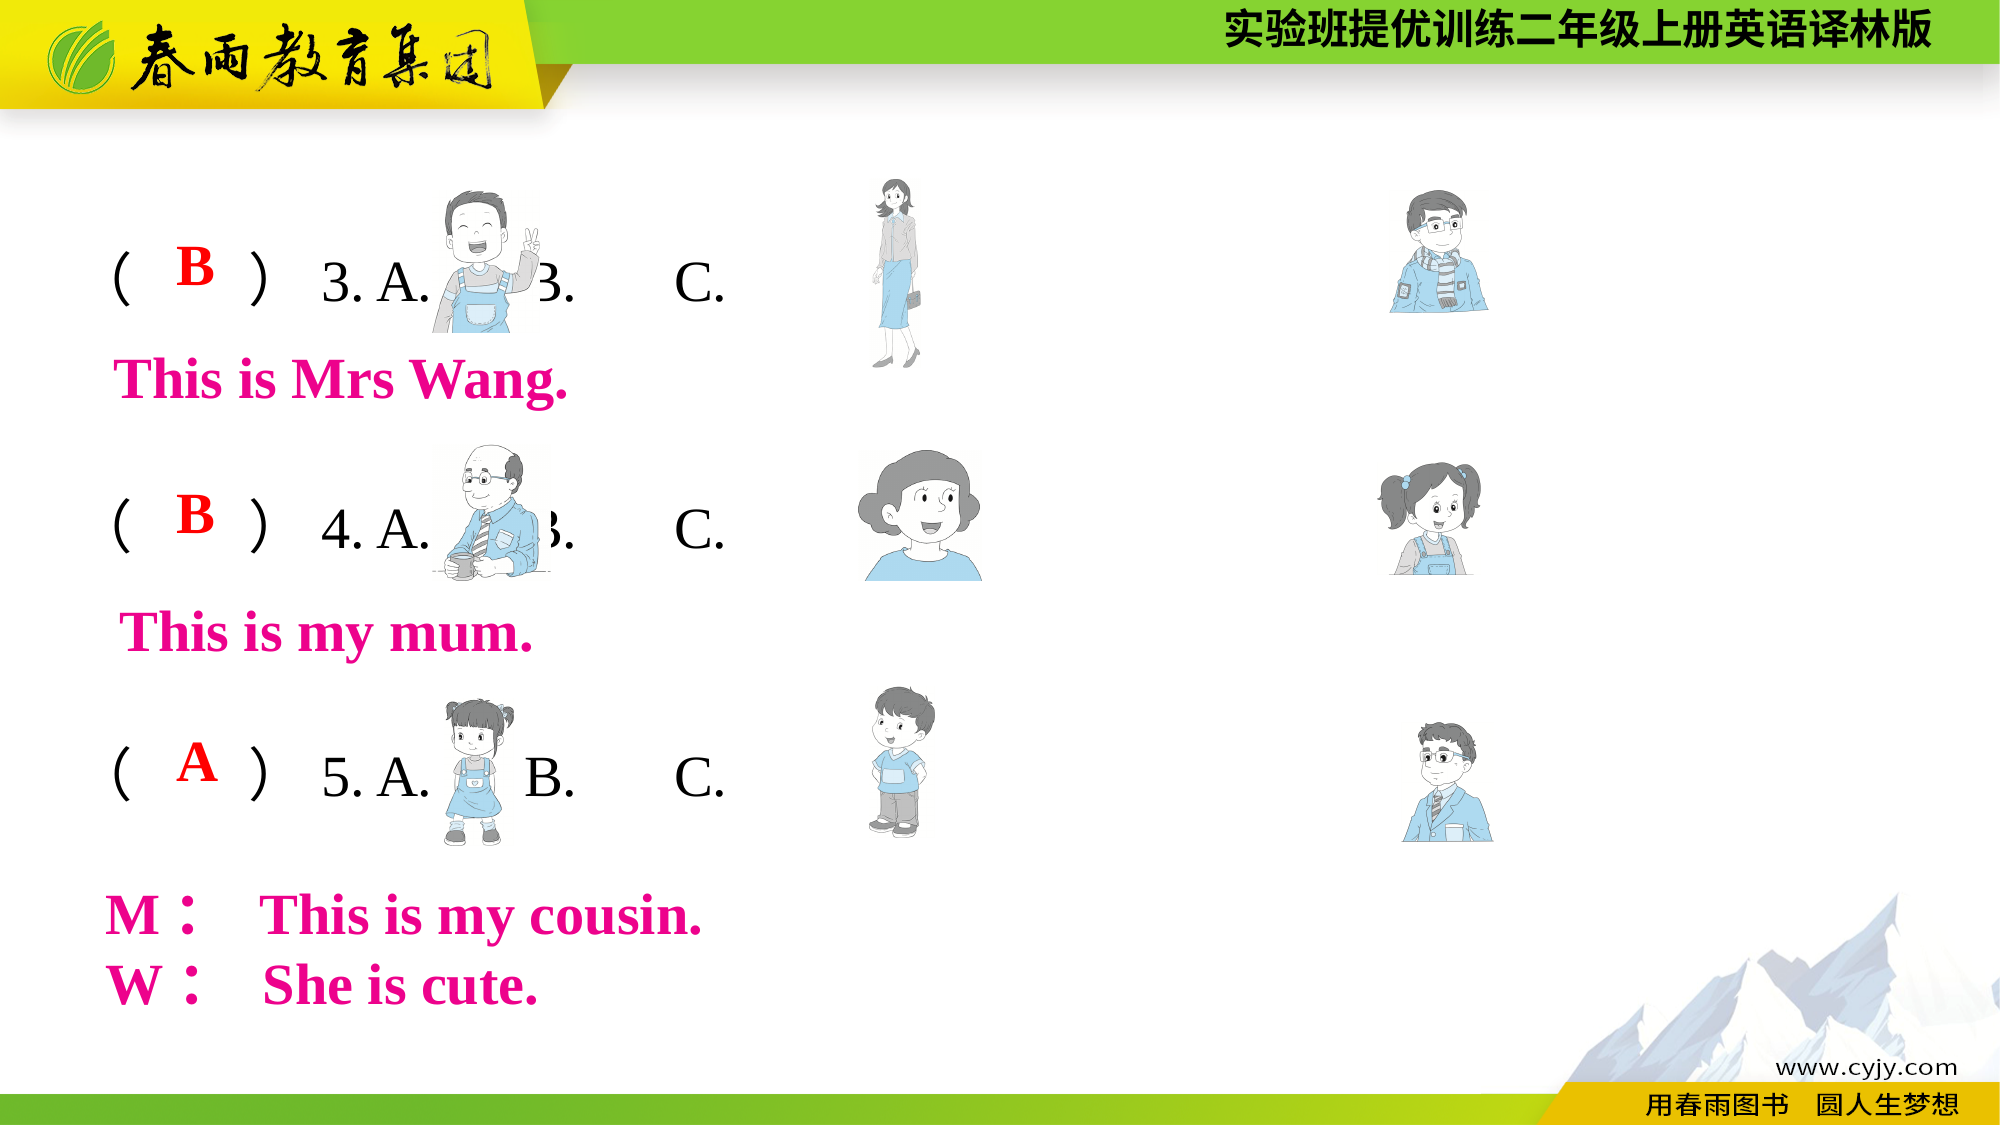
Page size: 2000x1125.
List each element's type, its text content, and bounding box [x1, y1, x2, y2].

text_box B [161, 468, 231, 553]
text_box This is Mrs Wang. [98, 332, 584, 418]
text_box M： This is my cousin. W： She is cute. [90, 834, 1090, 1024]
text_box This is my mum. [104, 586, 549, 671]
list （ ）3. A. B. C. （ ）4. A. B. C. （ ）5. A. B. C. [59, 200, 1944, 822]
picture [0, 0, 2000, 1125]
text_box A [161, 716, 234, 801]
text_box B [161, 219, 231, 305]
